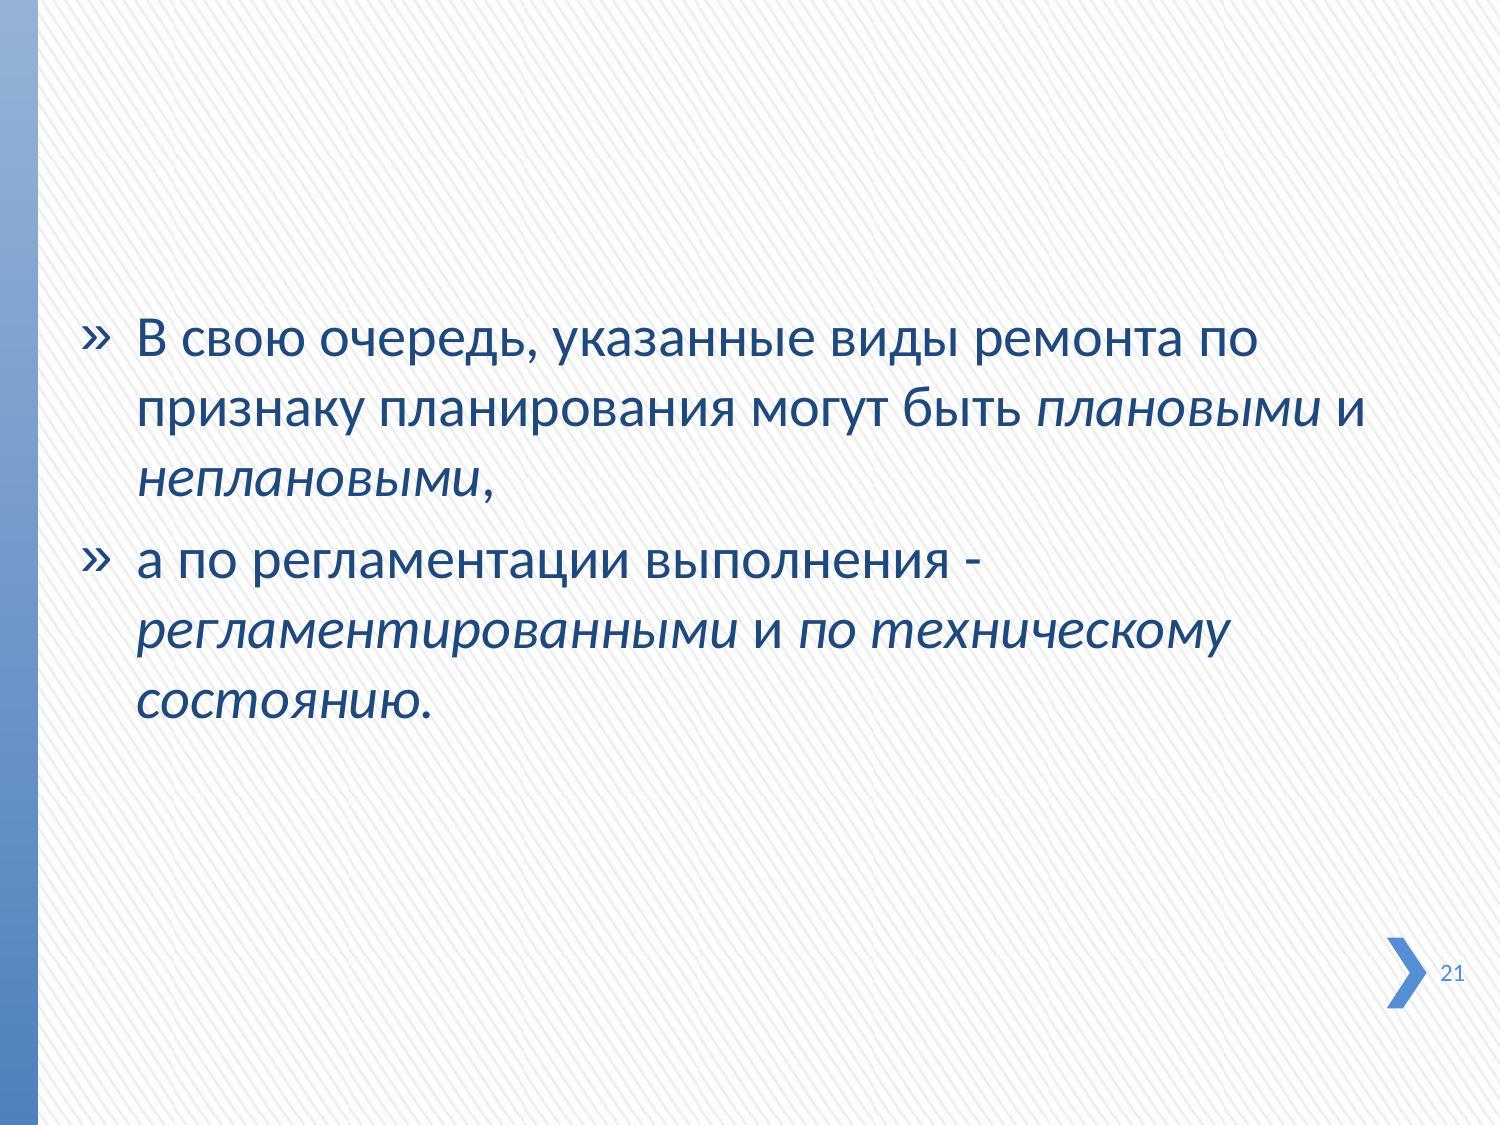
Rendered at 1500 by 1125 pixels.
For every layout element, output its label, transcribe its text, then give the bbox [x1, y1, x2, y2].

slide_number 21 [1425, 941, 1488, 1002]
list В свою очередь, указанные виды ремонта по признаку пла­нирования могут быть плановыми и неплановыми, а по регла­ментации выполнения - регламентированными и по техниче­скому состоянию. [64, 290, 1432, 811]
